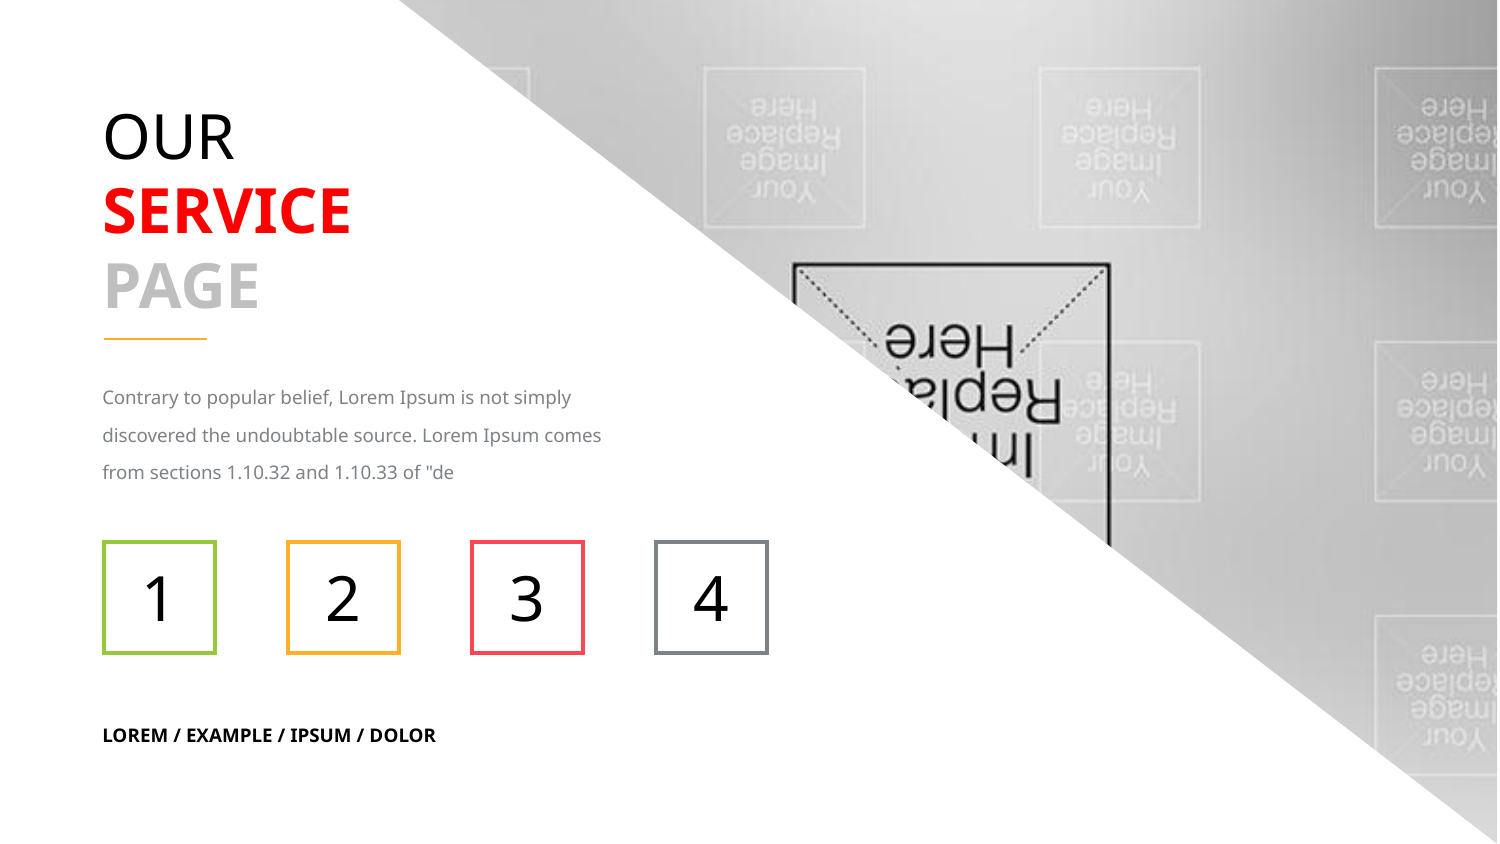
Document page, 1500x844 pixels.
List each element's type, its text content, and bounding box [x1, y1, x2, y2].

text_box 1 [103, 553, 215, 641]
text_box Contrary to popular belief, Lorem Ipsum is not simply discovered the undoubtable source. Lorem Ipsum comes from sections 1.10.32 and 1.10.33 of "de [91, 365, 393, 469]
text_box [288, 542, 393, 553]
text_box 2 [288, 553, 393, 641]
text_box [103, 542, 215, 553]
text_box OUR SERVICE PAGE [91, 91, 393, 292]
text_box LOREM / EXAMPLE / IPSUM / DOLOR [91, 718, 393, 753]
picture [398, 0, 1498, 844]
text_box [103, 641, 215, 653]
text_box [288, 641, 393, 653]
